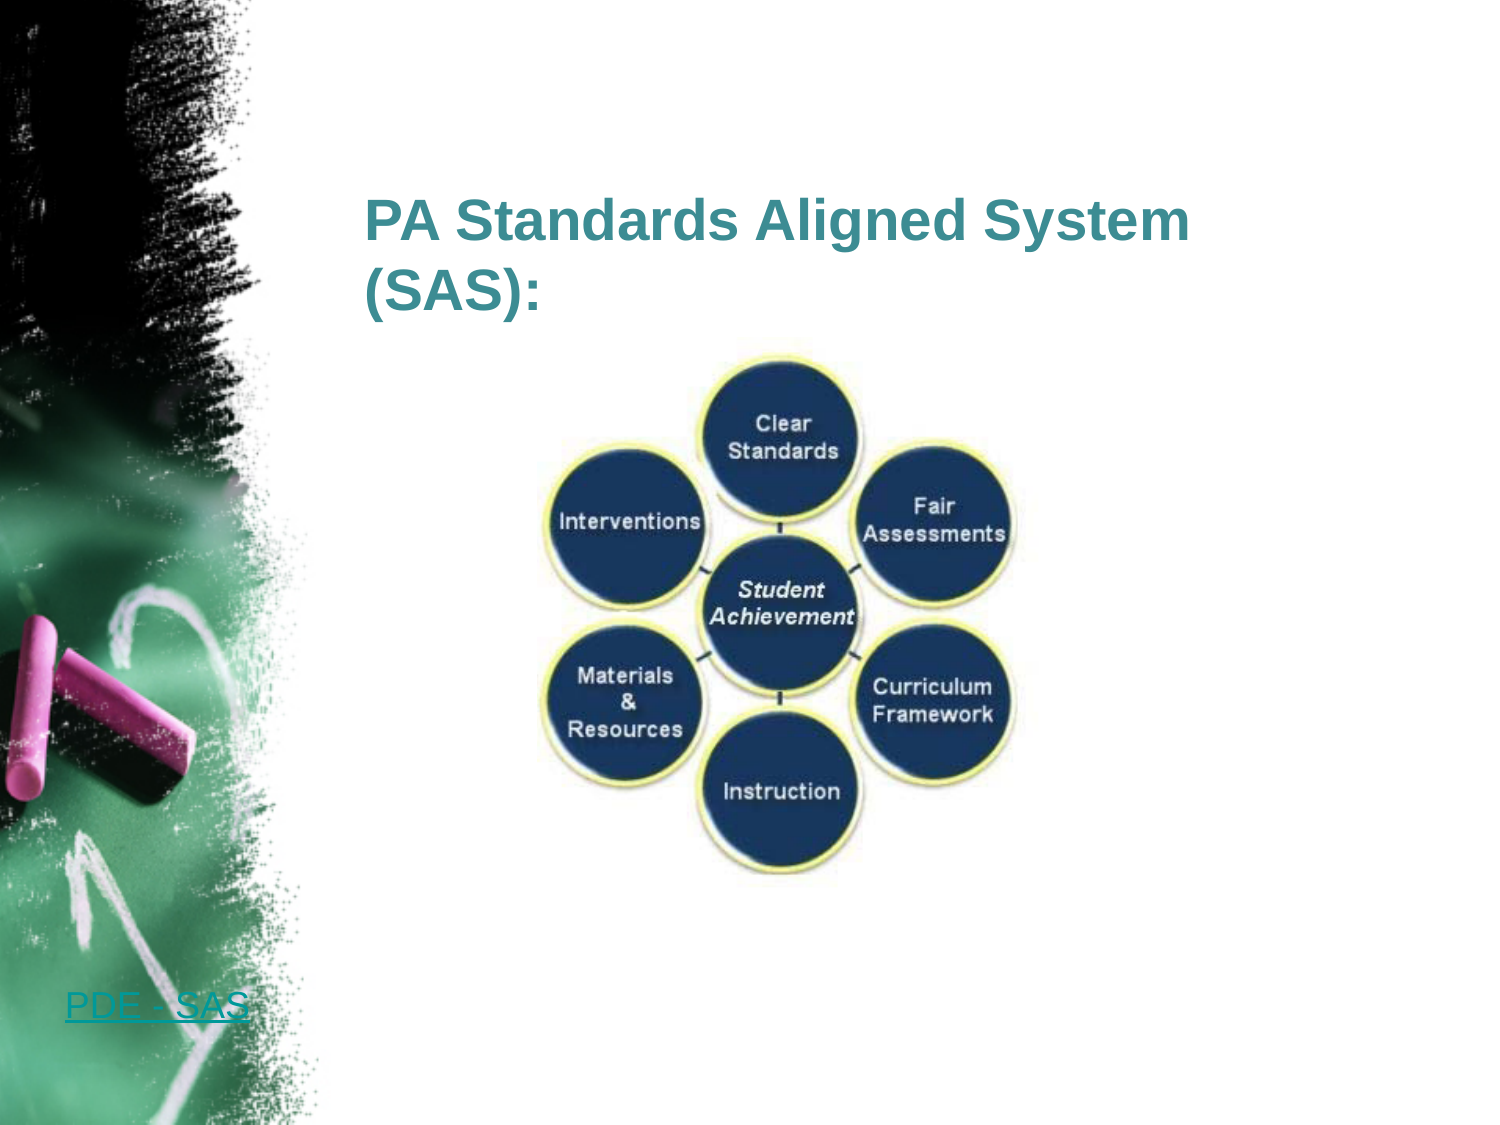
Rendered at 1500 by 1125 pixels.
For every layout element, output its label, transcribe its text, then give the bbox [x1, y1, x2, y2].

text_box PDE - SAS [49, 973, 800, 1079]
text_box PA Standards Aligned System (SAS): [349, 174, 1250, 330]
picture [0, 0, 1500, 1125]
